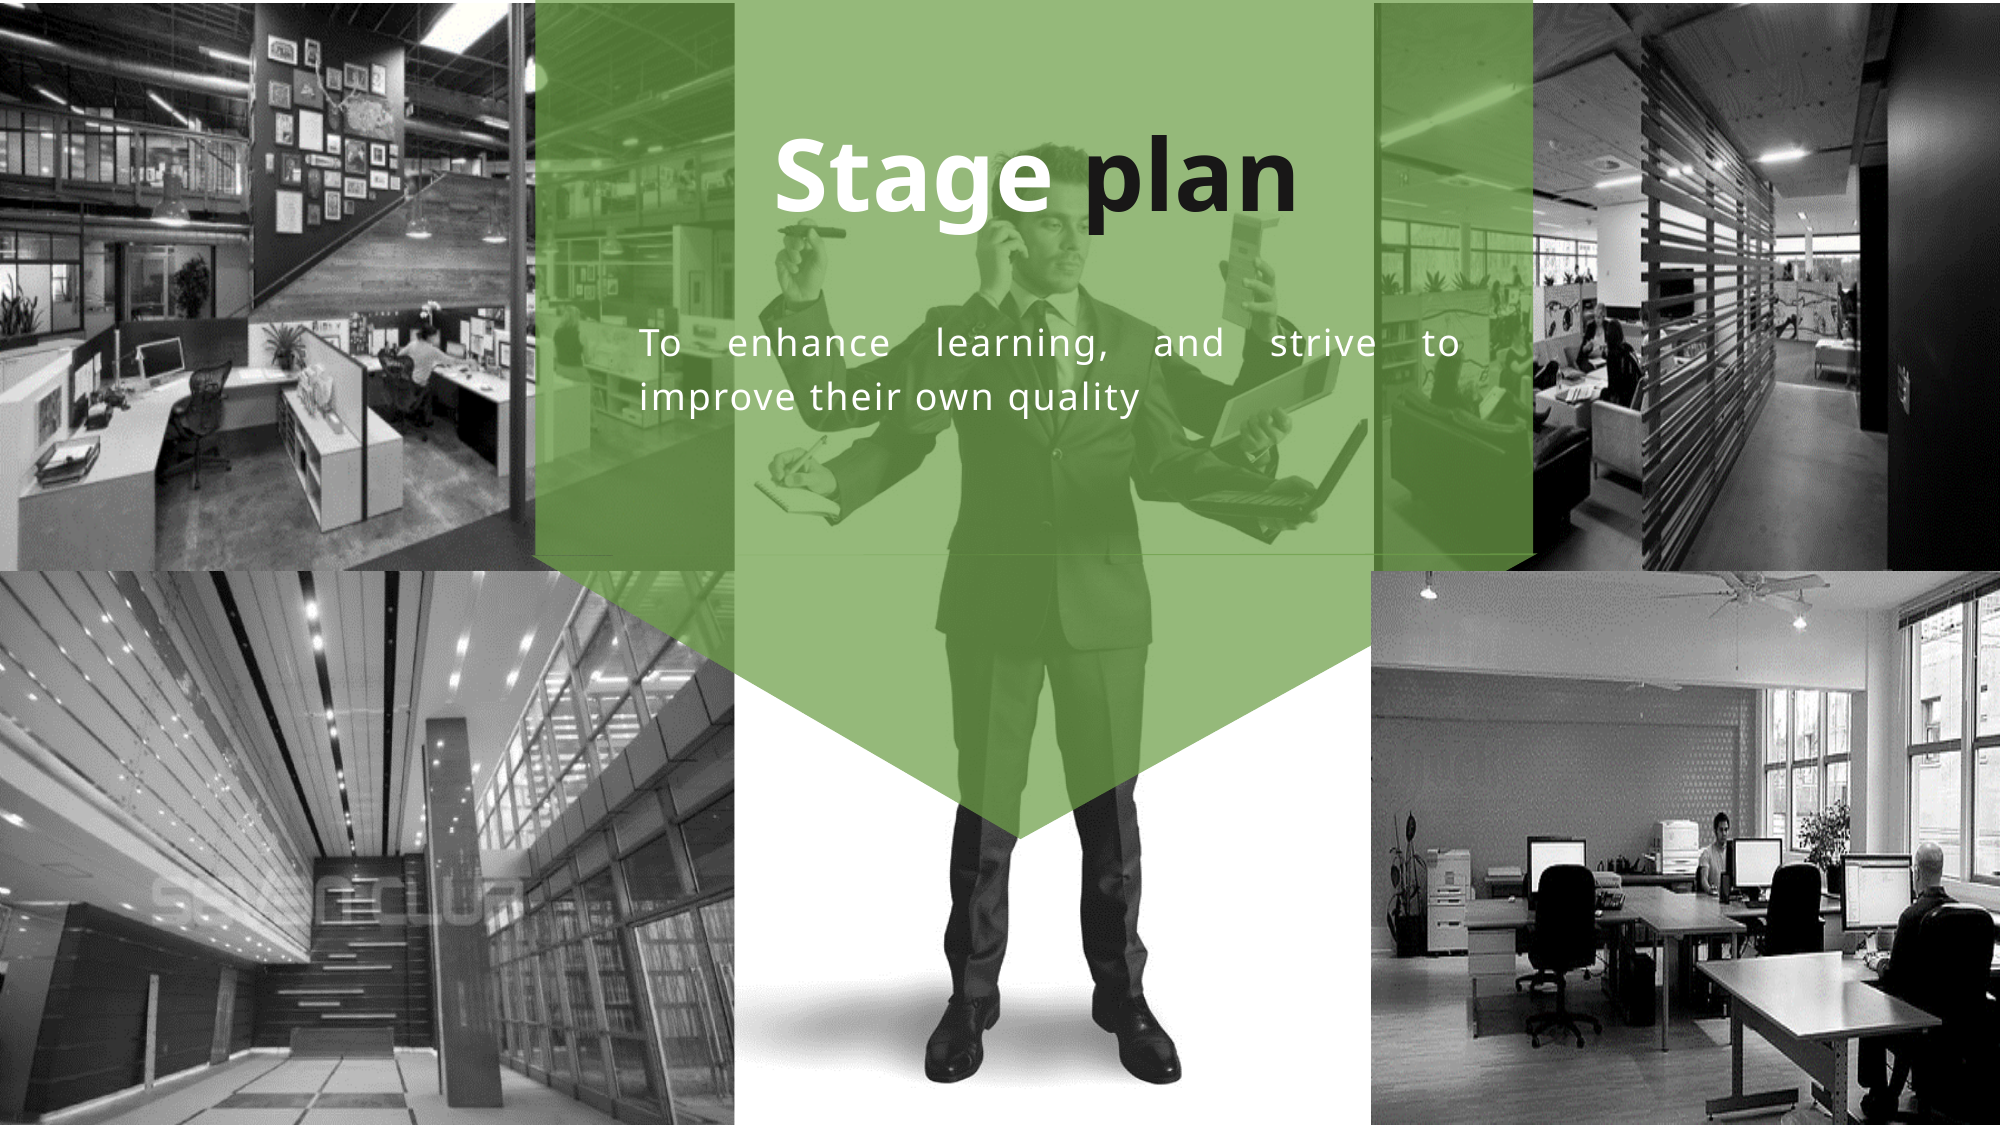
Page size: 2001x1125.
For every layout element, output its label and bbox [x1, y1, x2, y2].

text_box [531, 0, 1538, 840]
picture [1371, 3, 2000, 1125]
picture [0, 3, 1368, 1125]
